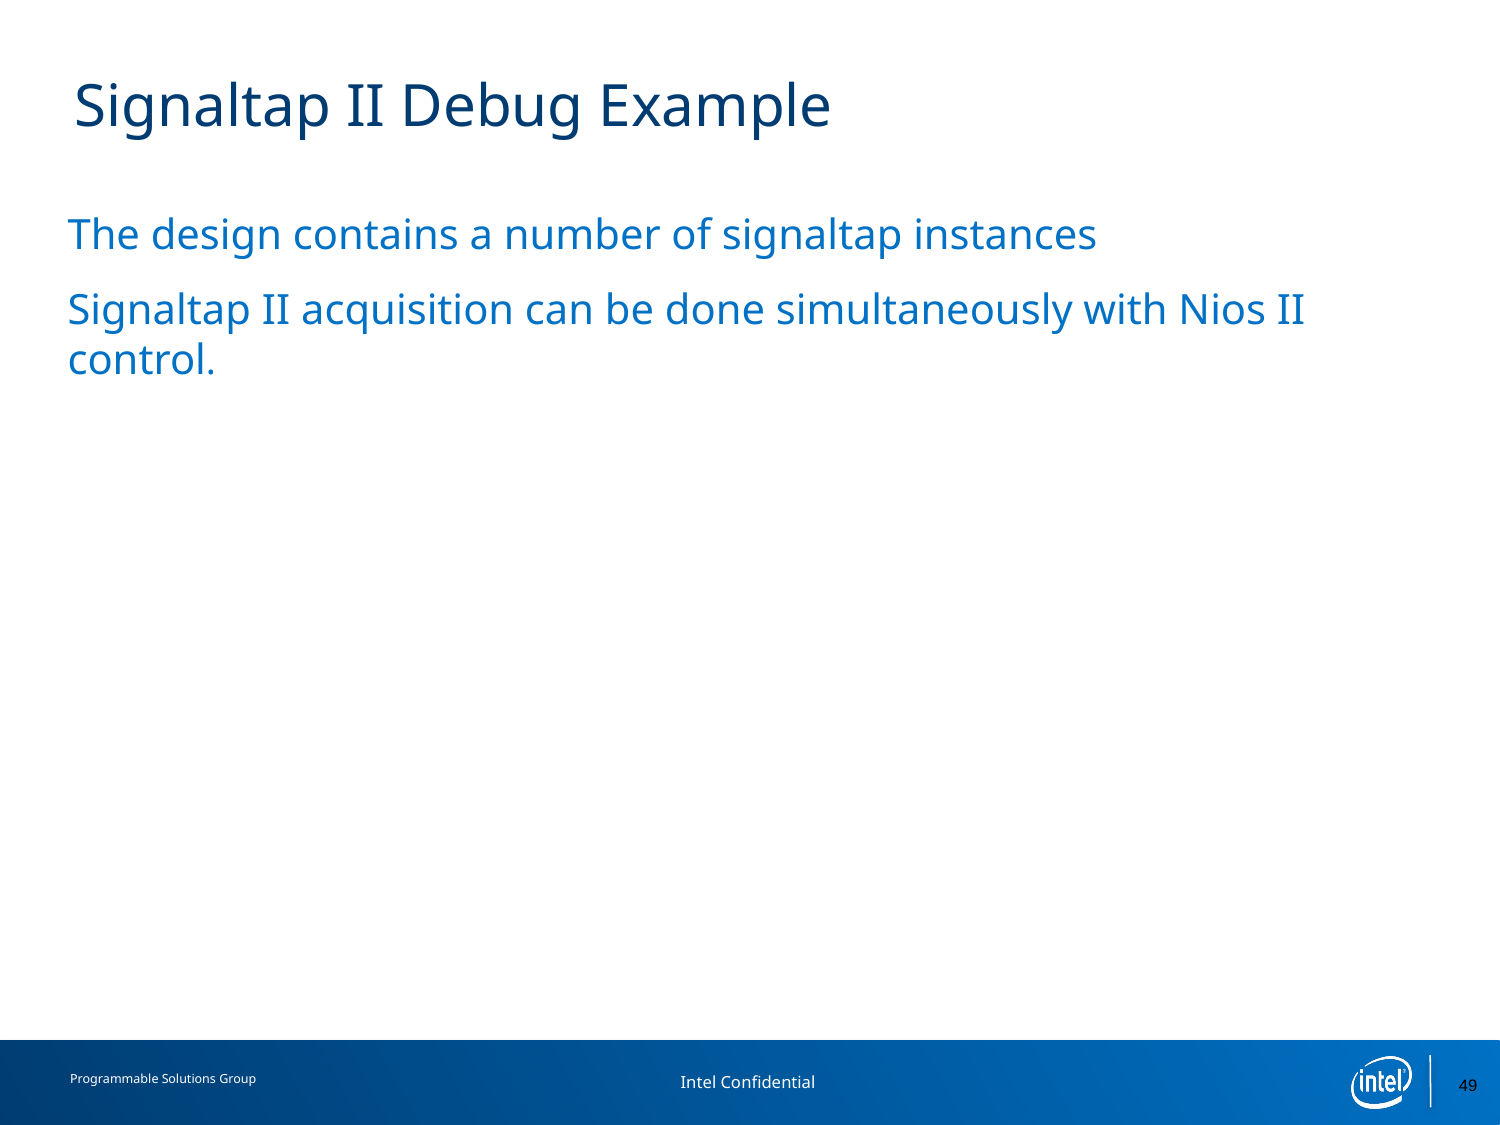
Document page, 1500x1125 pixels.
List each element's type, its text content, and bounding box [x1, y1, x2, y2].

title Signaltap II Debug Example [74, 67, 1425, 208]
slide_number 49 [1127, 1055, 1478, 1116]
list The design contains a number of signaltap instances Signaltap II acquisition can be done simultaneously with Nios II control. [67, 208, 1463, 1033]
